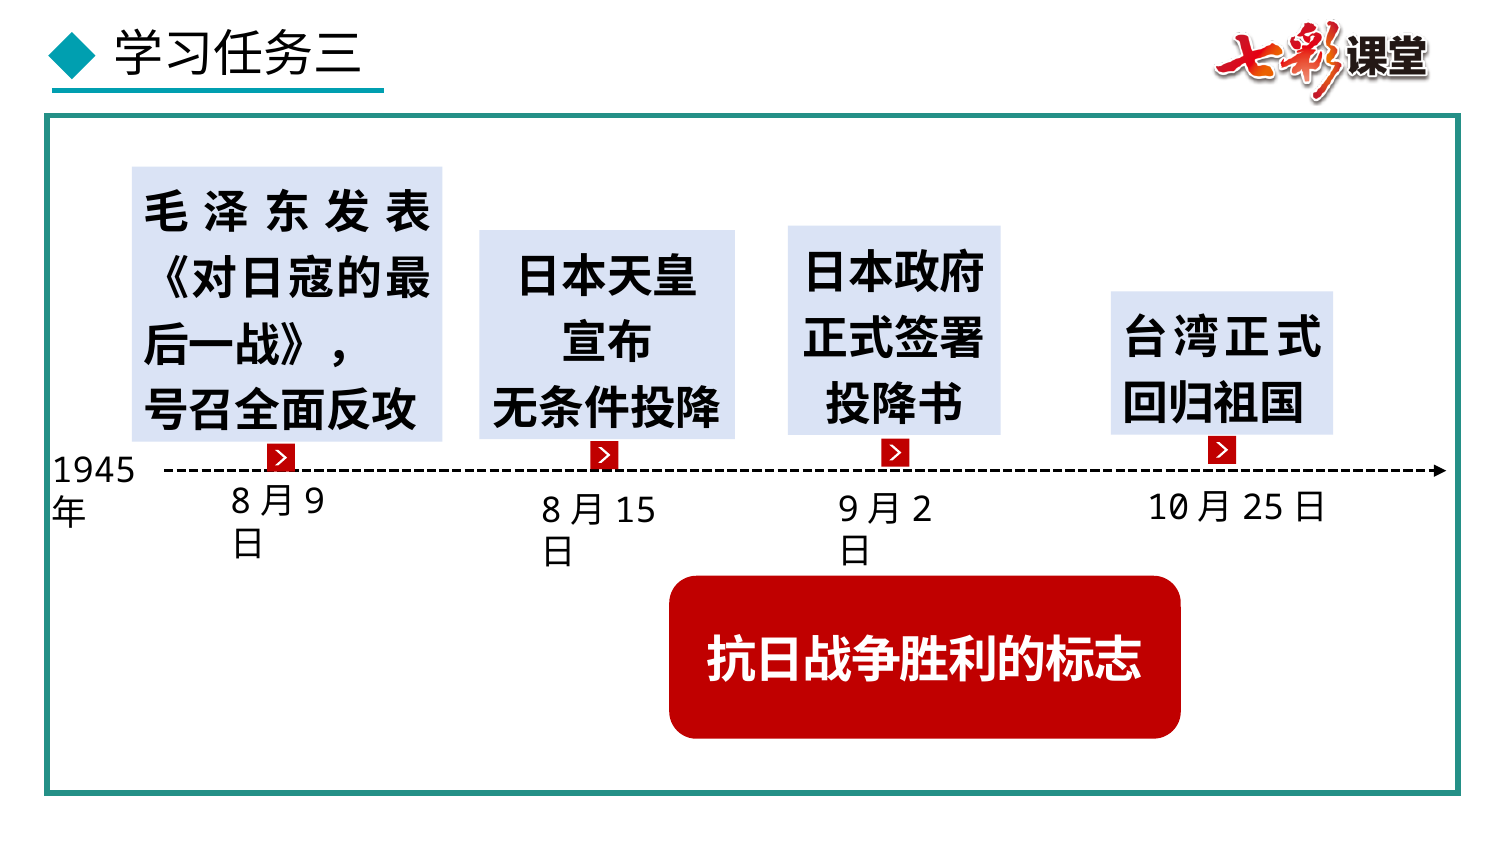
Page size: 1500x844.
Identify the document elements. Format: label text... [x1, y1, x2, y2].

text_box 8月15日 [529, 481, 708, 578]
text_box 毛泽东发表《对日寇的最后一战》， 号召全面反攻 [131, 166, 443, 442]
text_box 10月25日 [1135, 478, 1345, 533]
text_box 台湾正式回归祖国 [1110, 291, 1334, 435]
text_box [1207, 435, 1237, 465]
text_box 1945年 [39, 441, 188, 538]
text_box 9月2日 [826, 480, 981, 575]
text_box 日本天皇 宣布 无条件投降 [479, 230, 735, 440]
text_box 日本政府正式签署投降书 [787, 225, 1001, 435]
text_box 抗日战争胜利的标志 [669, 575, 1181, 739]
text_box 8月9日 [218, 472, 374, 569]
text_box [589, 440, 619, 470]
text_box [880, 438, 910, 468]
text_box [266, 443, 296, 473]
picture [1210, 15, 1434, 106]
